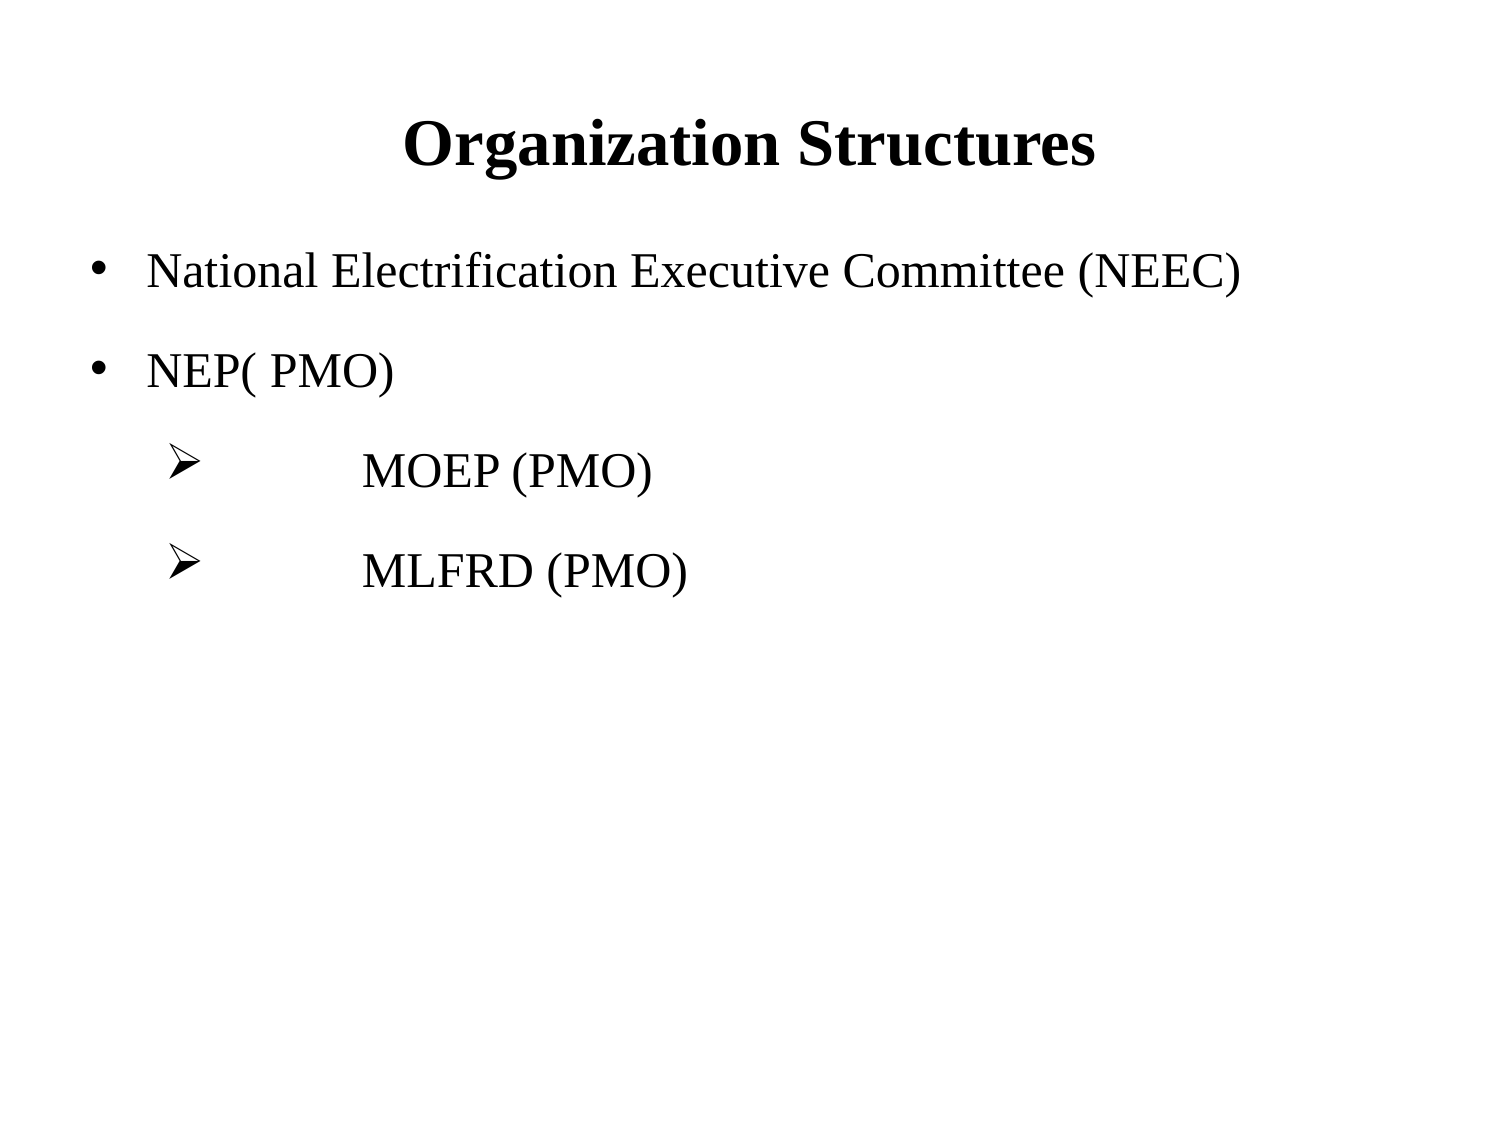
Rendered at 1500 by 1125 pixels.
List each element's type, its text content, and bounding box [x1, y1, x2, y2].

title Organization Structures [75, 45, 1425, 200]
list National Electrification Executive Committee (NEEC) NEP( PMO) MOEP (PMO) MLFRD (PMO) [75, 200, 1425, 943]
